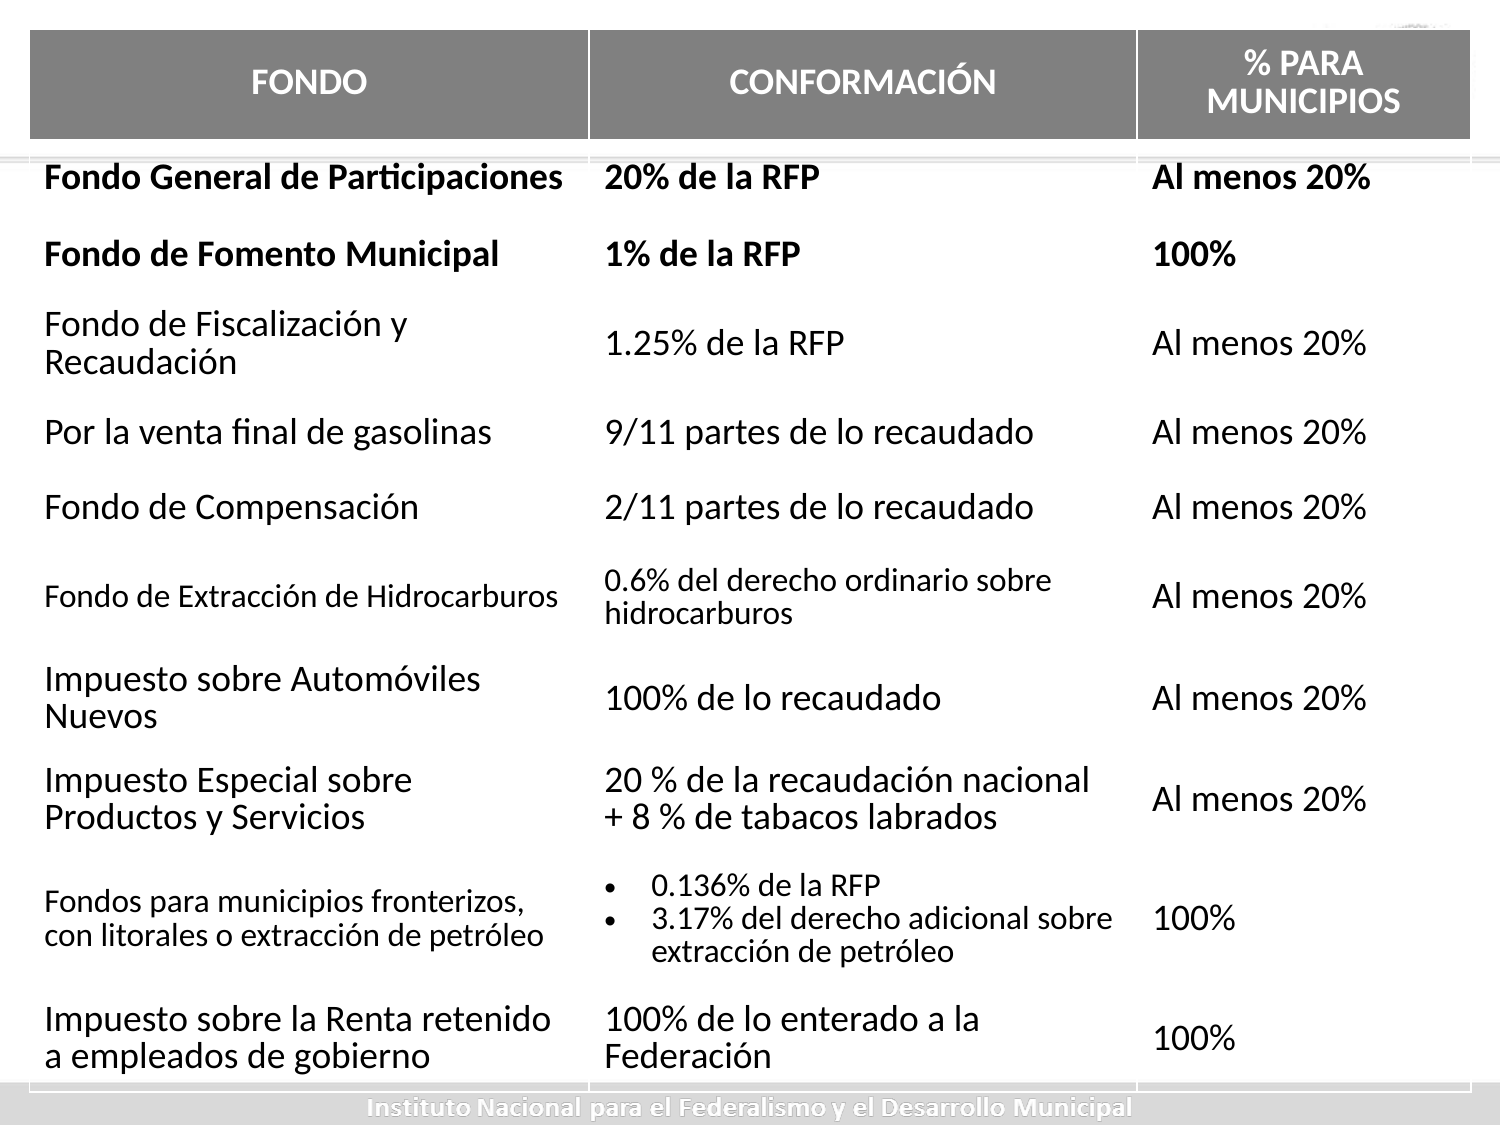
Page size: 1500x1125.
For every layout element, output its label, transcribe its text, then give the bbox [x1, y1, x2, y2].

table_cell Fondo de Compensación [30, 473, 588, 548]
table_cell Fondo de Extracción de Hidrocarburos [30, 549, 588, 650]
table_header CONFORMACIÓN [590, 30, 1136, 139]
table_cell 2/11 partes de lo recaudado [590, 473, 1136, 548]
table_cell Al menos 20% [1138, 752, 1470, 852]
table_cell Al menos 20% [1138, 398, 1470, 472]
table_cell 100% [1138, 853, 1470, 989]
table_cell 0.136% de la RFP 3.17% del derecho adicional sobre extracción de petróleo [590, 853, 1136, 989]
table_header % PARA MUNICIPIOS [1138, 30, 1470, 139]
table_cell 100% [1138, 991, 1470, 1091]
table_cell Fondo de Fomento Municipal [30, 220, 588, 294]
table_cell Fondos para municipios fronterizos, con litorales o extracción de petróleo [30, 853, 588, 989]
table_cell Fondo General de Participaciones [30, 144, 588, 218]
table_cell Por la venta final de gasolinas [30, 398, 588, 472]
table_cell 1% de la RFP [590, 220, 1136, 294]
table_cell 100% de lo recaudado [590, 651, 1136, 750]
table_cell 100% de lo enterado a la Federación [590, 991, 1136, 1091]
table_cell Al menos 20% [1138, 549, 1470, 650]
table_cell 0.6% del derecho ordinario sobre hidrocarburos [590, 549, 1136, 650]
table_cell Al menos 20% [1138, 144, 1470, 218]
table_cell 20% de la RFP [590, 144, 1136, 218]
table_cell Fondo de Fiscalización y Recaudación [30, 296, 588, 396]
table_cell 9/11 partes de lo recaudado [590, 398, 1136, 472]
table_cell Impuesto sobre Automóviles Nuevos [30, 651, 588, 750]
table_cell 100% [1138, 220, 1470, 294]
table_cell 1.25% de la RFP [590, 296, 1136, 396]
table_cell 20 % de la recaudación nacional + 8 % de tabacos labrados [590, 752, 1136, 852]
table_header FONDO [30, 30, 588, 139]
table_cell Al menos 20% [1138, 473, 1470, 548]
table_cell Al menos 20% [1138, 651, 1470, 750]
table_cell Impuesto Especial sobre Productos y Servicios [30, 752, 588, 852]
table_cell Al menos 20% [1138, 296, 1470, 396]
table_cell Impuesto sobre la Renta retenido a empleados de gobierno [30, 991, 588, 1091]
picture [0, 0, 1500, 1125]
